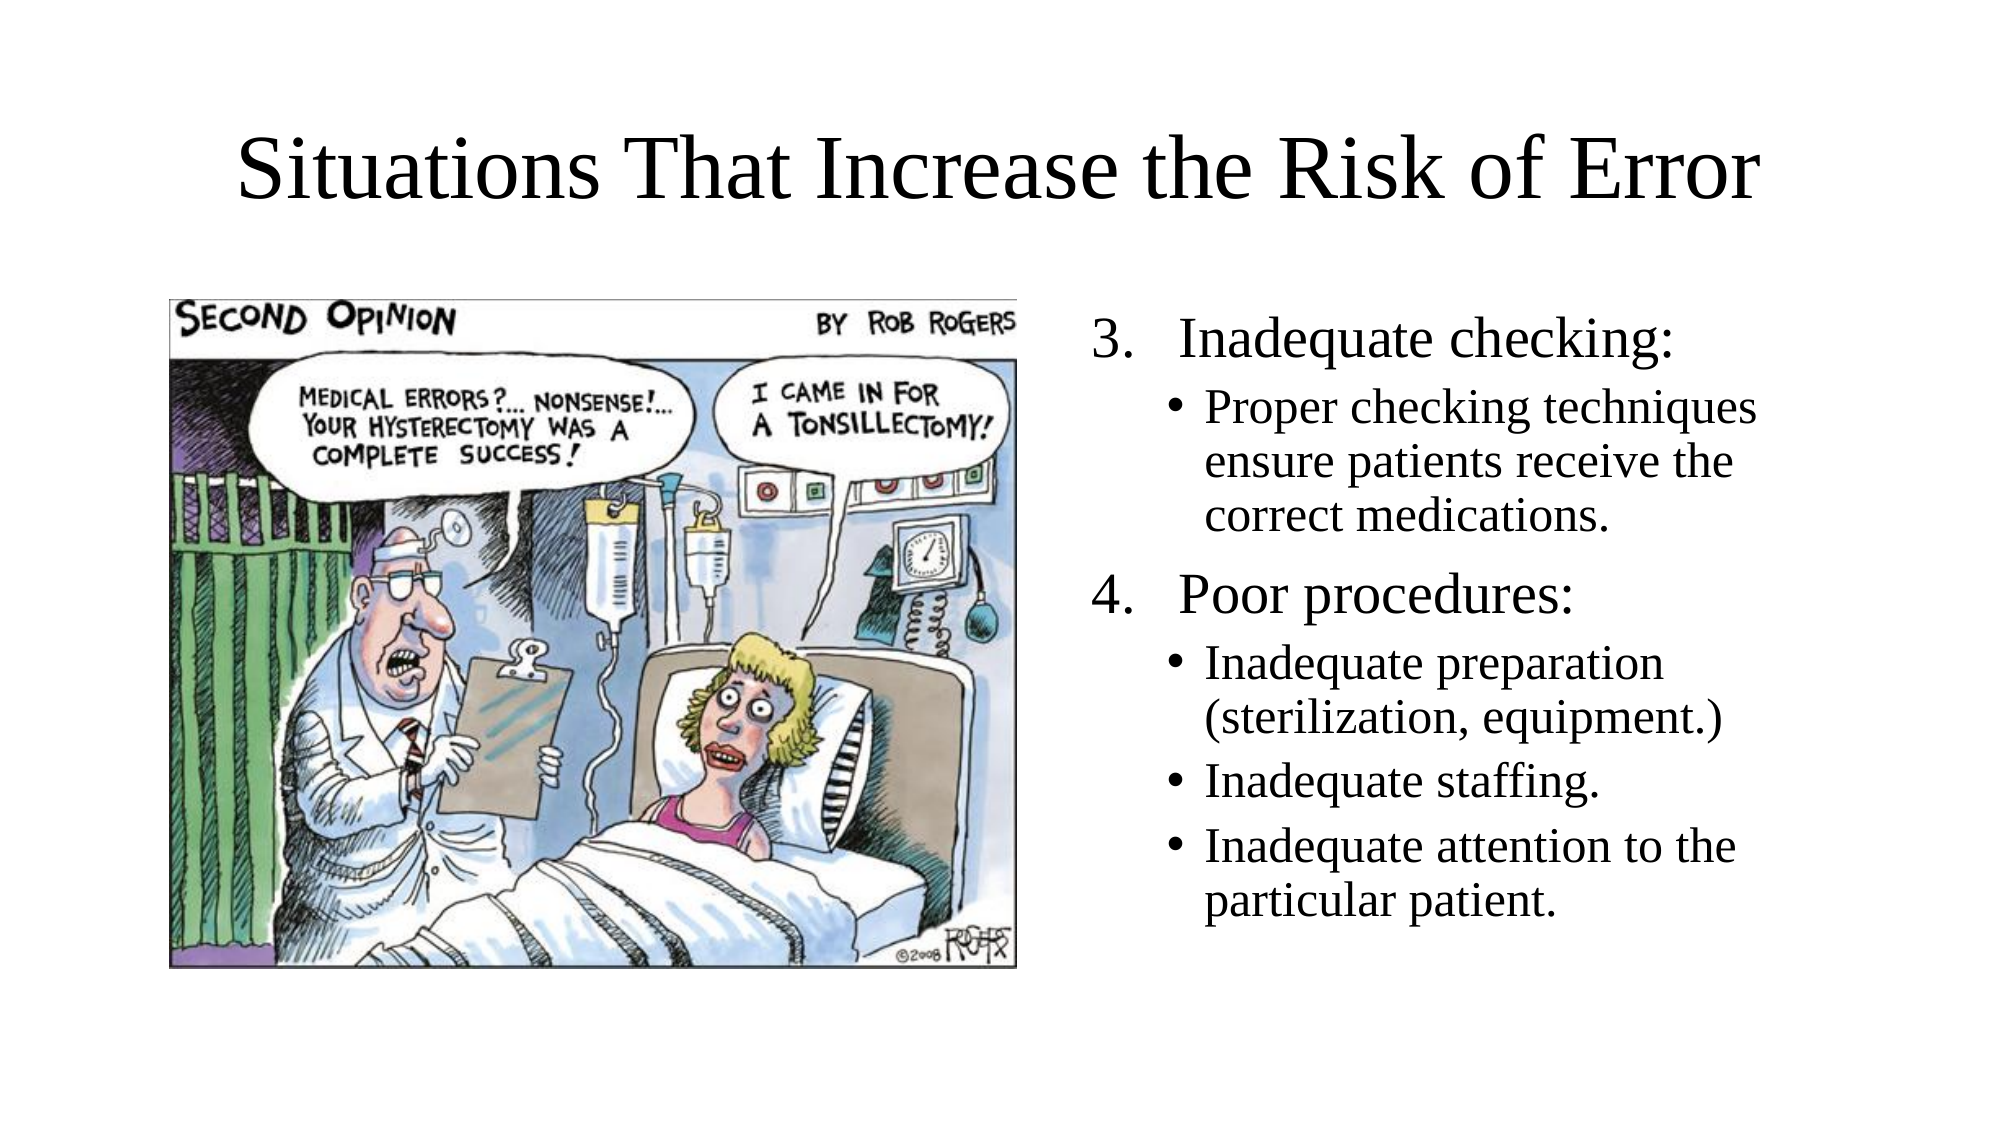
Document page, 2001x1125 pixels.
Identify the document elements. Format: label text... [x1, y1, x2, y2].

picture [169, 299, 1017, 969]
list 3. Inadequate checking: Proper checking techniques ensure patients receive the correct medications. 4. Poor procedures: Inadequate preparation (sterilization, equipment.) Inadequate staffing. Inadequate attention to the particular patient. [1076, 299, 1863, 1014]
title Situations That Increase the Risk of Error [137, 59, 1863, 278]
